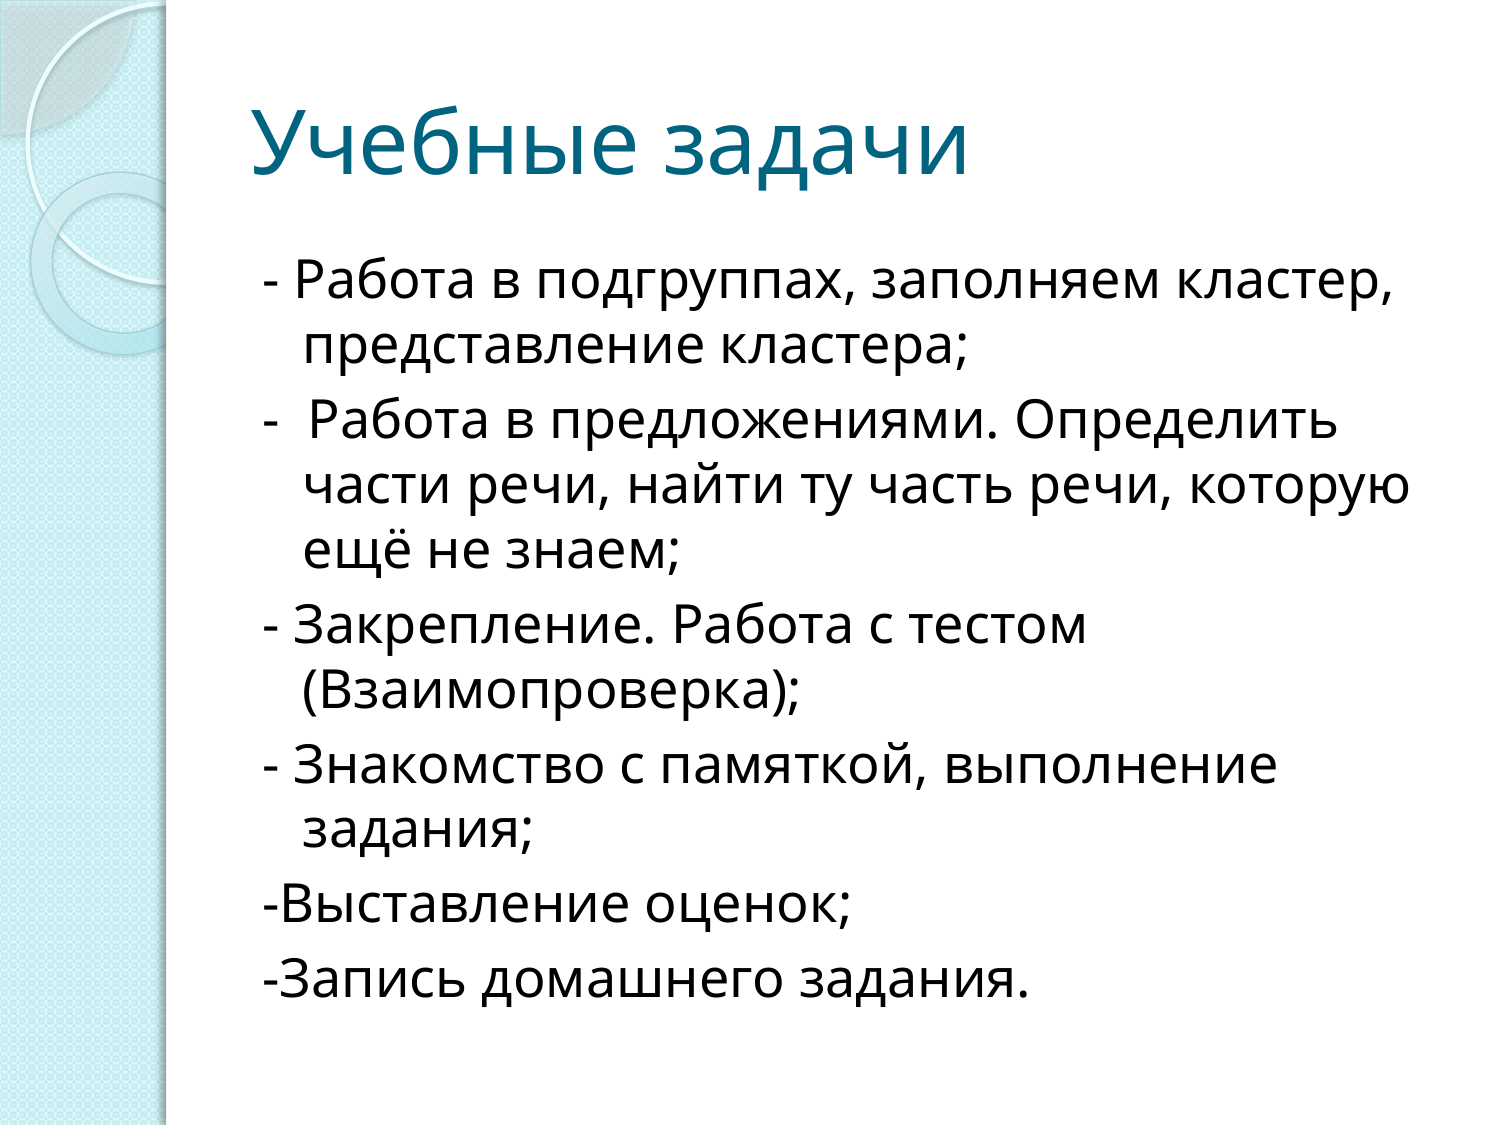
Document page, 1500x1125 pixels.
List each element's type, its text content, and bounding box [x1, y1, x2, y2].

title Учебные задачи [235, 45, 1466, 233]
list - Работа в подгруппах, заполняем кластер, представление кластера; - Работа в предложениями. Определить части речи, найти ту часть речи, которую ещё не знаем; - Закрепление. Работа с тестом (Взаимопроверка); - Знакомство с памяткой, выполнение задания; -Выставление оценок; -Запись домашнего задания. [235, 237, 1466, 1025]
